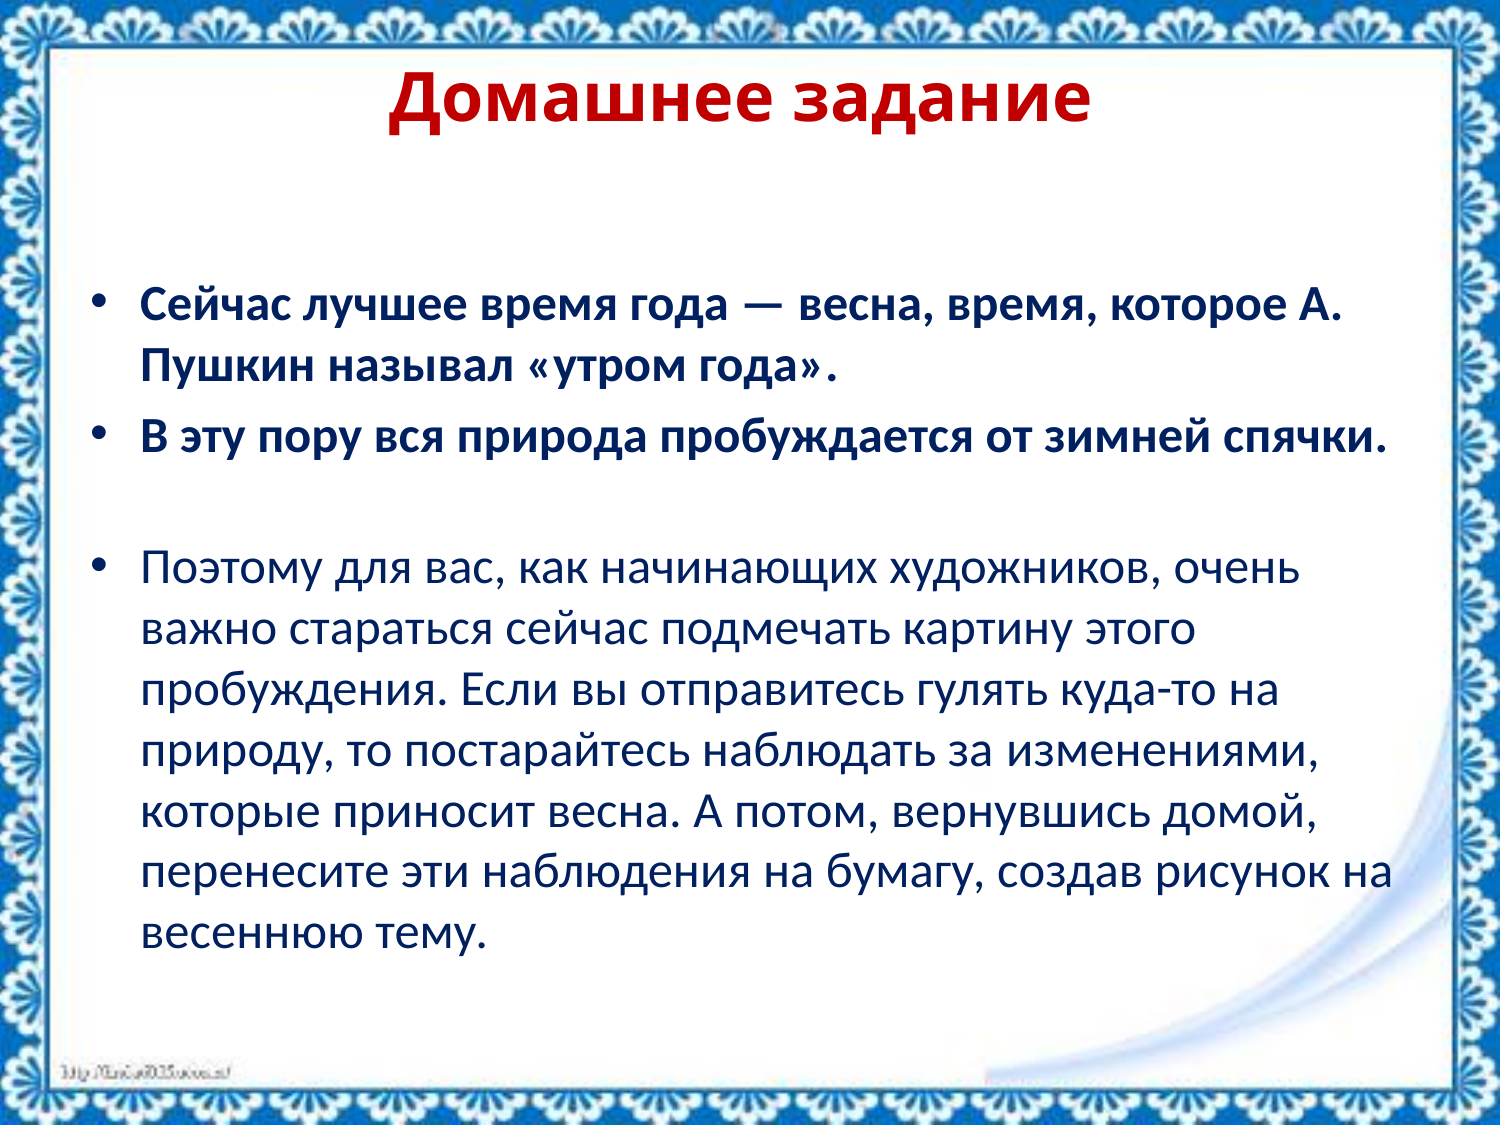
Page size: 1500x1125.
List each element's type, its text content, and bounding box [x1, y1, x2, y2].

title Домашнее задание [75, 45, 1425, 233]
picture [0, 0, 1500, 1125]
list Сейчас лучшее время года — весна, время, которое А. Пушкин называл «утром года». В эту пору вся природа пробуждается от зимней спячки. Поэтому для вас, как начинающих художников, очень важно стараться сейчас подмечать картину этого пробуждения. Если вы отправитесь гулять куда-то на природу, то постарайтесь наблюдать за изменениями, которые приносит весна. А потом, вернувшись домой, перенесите эти наблюдения на бумагу, создав рисунок на весеннюю тему. [75, 262, 1425, 1005]
